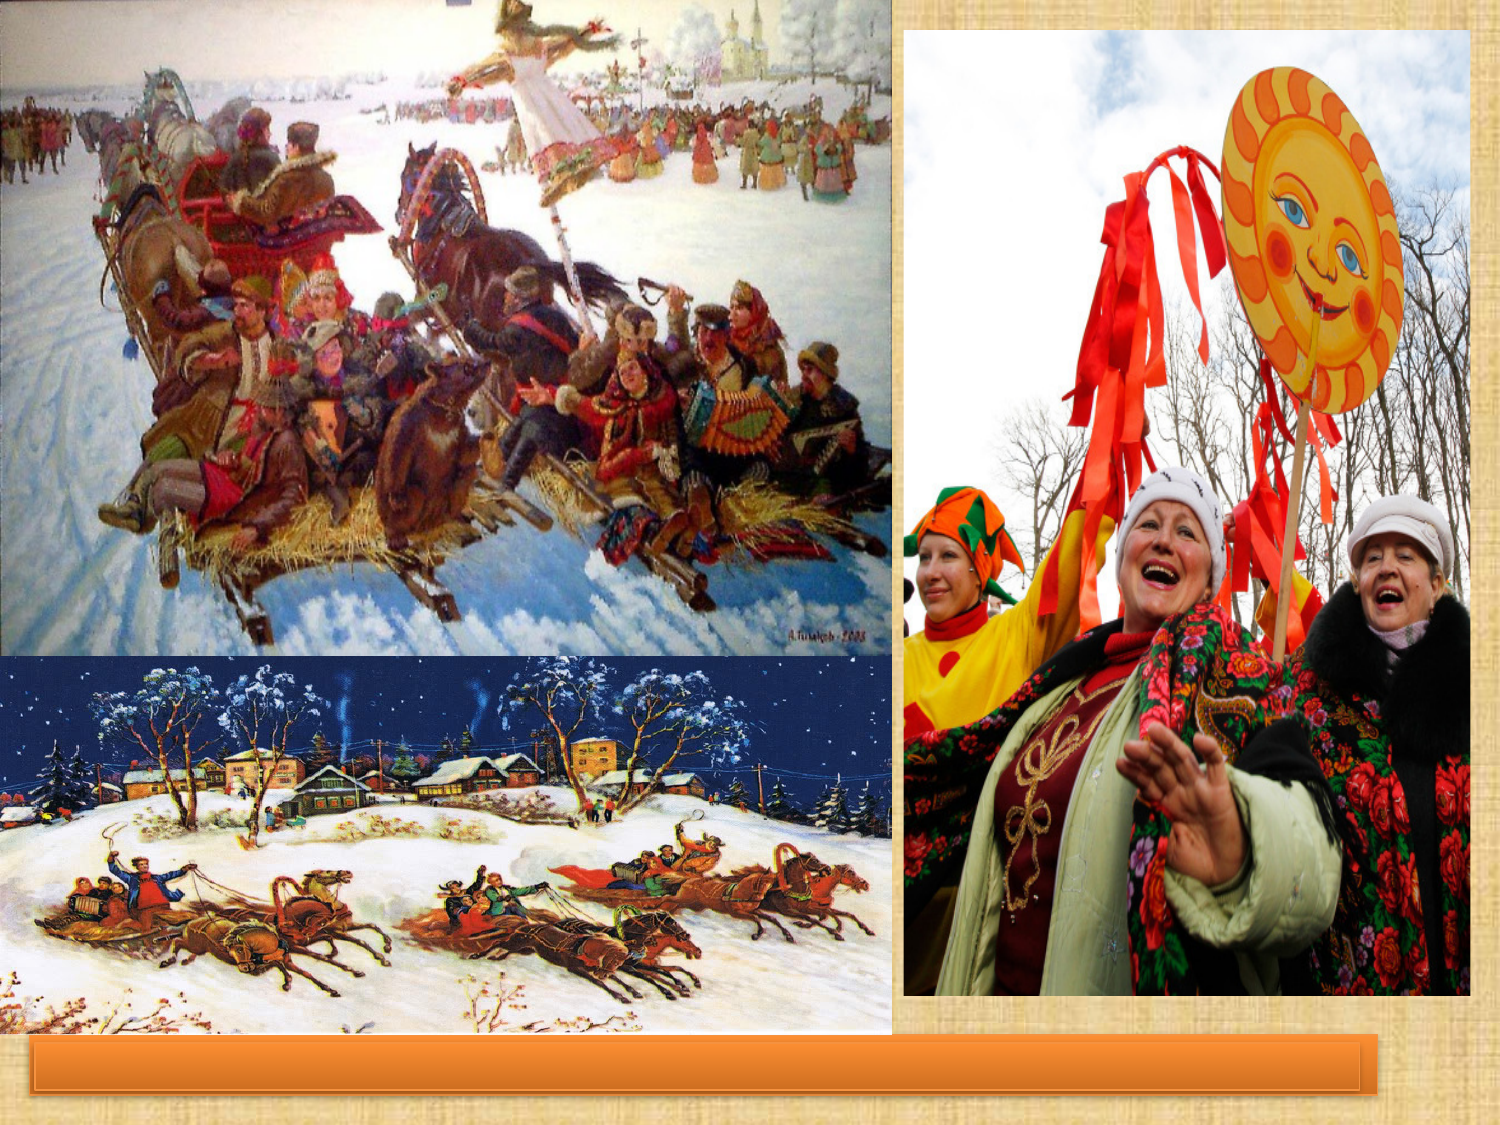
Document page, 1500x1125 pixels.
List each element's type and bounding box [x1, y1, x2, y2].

text_box [34, 1042, 1360, 1091]
picture [0, 0, 1500, 1125]
